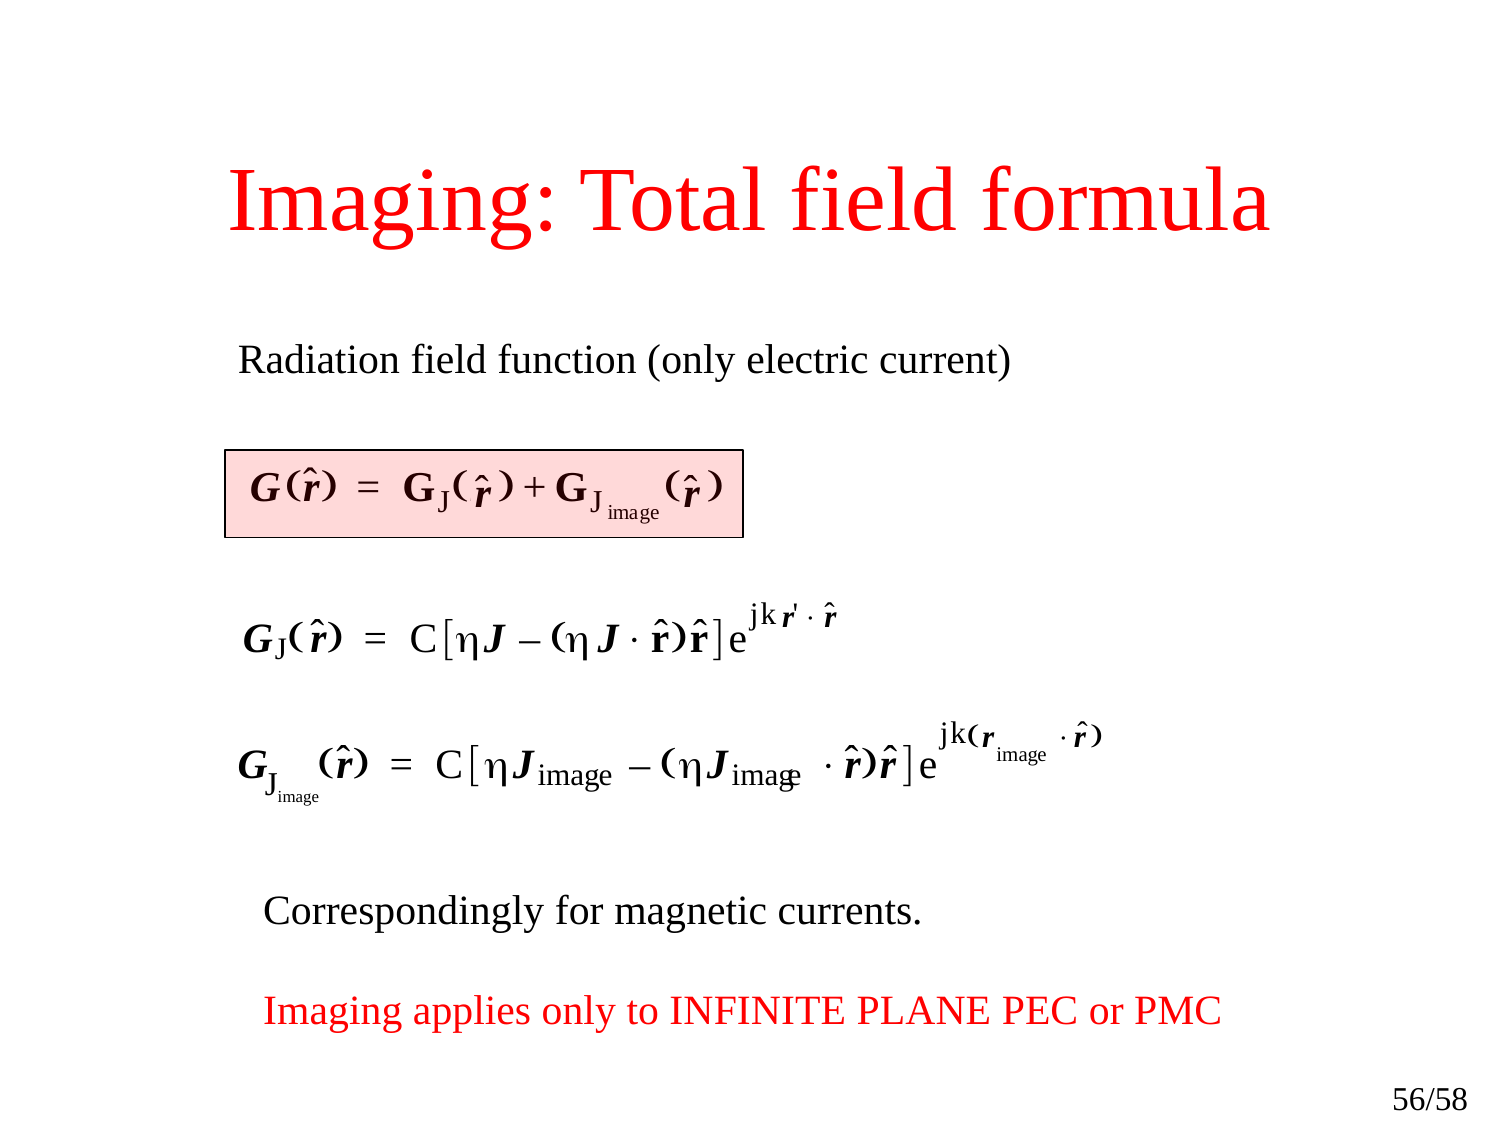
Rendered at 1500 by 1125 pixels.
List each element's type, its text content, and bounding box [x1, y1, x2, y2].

text_box ] [901, 737, 914, 787]
text_box G [237, 737, 268, 787]
text_box J [484, 610, 505, 661]
text_box ( [287, 610, 305, 661]
text_box × [801, 596, 820, 634]
text_box ˆ [883, 733, 898, 784]
text_box Jimage [249, 754, 363, 814]
text_box h [455, 610, 481, 661]
text_box J [706, 737, 728, 787]
text_box h [678, 737, 704, 787]
text_box r [782, 596, 795, 634]
text_box r [982, 715, 995, 754]
text_box ) [670, 610, 688, 661]
text_box e [794, 754, 802, 793]
title Imaging: Total field formula [112, 99, 1388, 288]
text_box ( [660, 737, 677, 787]
text_box ˆ [310, 607, 325, 658]
text_box G [242, 610, 274, 661]
text_box ) [1090, 715, 1103, 754]
text_box r [689, 610, 709, 661]
text_box [225, 449, 743, 538]
text_box C [435, 737, 464, 787]
text_box ) [352, 737, 370, 787]
text_box imag [996, 740, 1039, 766]
text_box h [484, 737, 510, 787]
text_box = [363, 610, 387, 661]
text_box r [1073, 715, 1087, 754]
text_box [ [442, 610, 455, 661]
text_box J [274, 628, 287, 666]
text_box J [512, 737, 534, 787]
text_box ' [792, 592, 799, 631]
text_box J [597, 610, 619, 661]
text_box [ [468, 737, 481, 787]
text_box × [816, 737, 841, 787]
text_box ) [861, 737, 878, 787]
text_box e [601, 754, 613, 793]
text_box e [728, 610, 748, 661]
text_box ( [317, 737, 335, 754]
text_box = [389, 737, 413, 787]
text_box × [622, 610, 647, 661]
text_box r [879, 737, 897, 787]
text_box e [1039, 740, 1047, 766]
text_box imag [731, 754, 794, 793]
text_box ˆ [824, 592, 835, 631]
text_box C [409, 610, 438, 661]
text_box ( [967, 715, 980, 754]
picture [249, 462, 729, 530]
text_box k [760, 592, 777, 631]
text_box imag [537, 754, 601, 793]
text_box j [749, 592, 759, 631]
text_box e [918, 737, 938, 787]
text_box Correspondingly for magnetic currents. Imaging applies only to INFINITE PLANE PEC or PMC [248, 875, 1238, 1040]
text_box – [519, 610, 541, 661]
text_box j [939, 712, 949, 750]
text_box ( [550, 610, 567, 661]
text_box h [567, 610, 591, 661]
text_box ] [711, 610, 724, 661]
text_box – [629, 737, 651, 787]
text_box Radiation field function (only electric current) [223, 324, 1027, 390]
text_box ˆ [844, 733, 859, 784]
text_box ˆ [1077, 712, 1088, 750]
text_box ˆ [693, 607, 708, 658]
text_box r [650, 610, 670, 661]
text_box × [1054, 715, 1073, 754]
text_box ˆ [336, 733, 351, 754]
text_box r [844, 737, 861, 787]
text_box k [950, 712, 967, 750]
text_box r [310, 610, 326, 661]
text_box ) [326, 610, 344, 661]
text_box ˆ [654, 607, 669, 658]
text_box r [824, 596, 837, 634]
